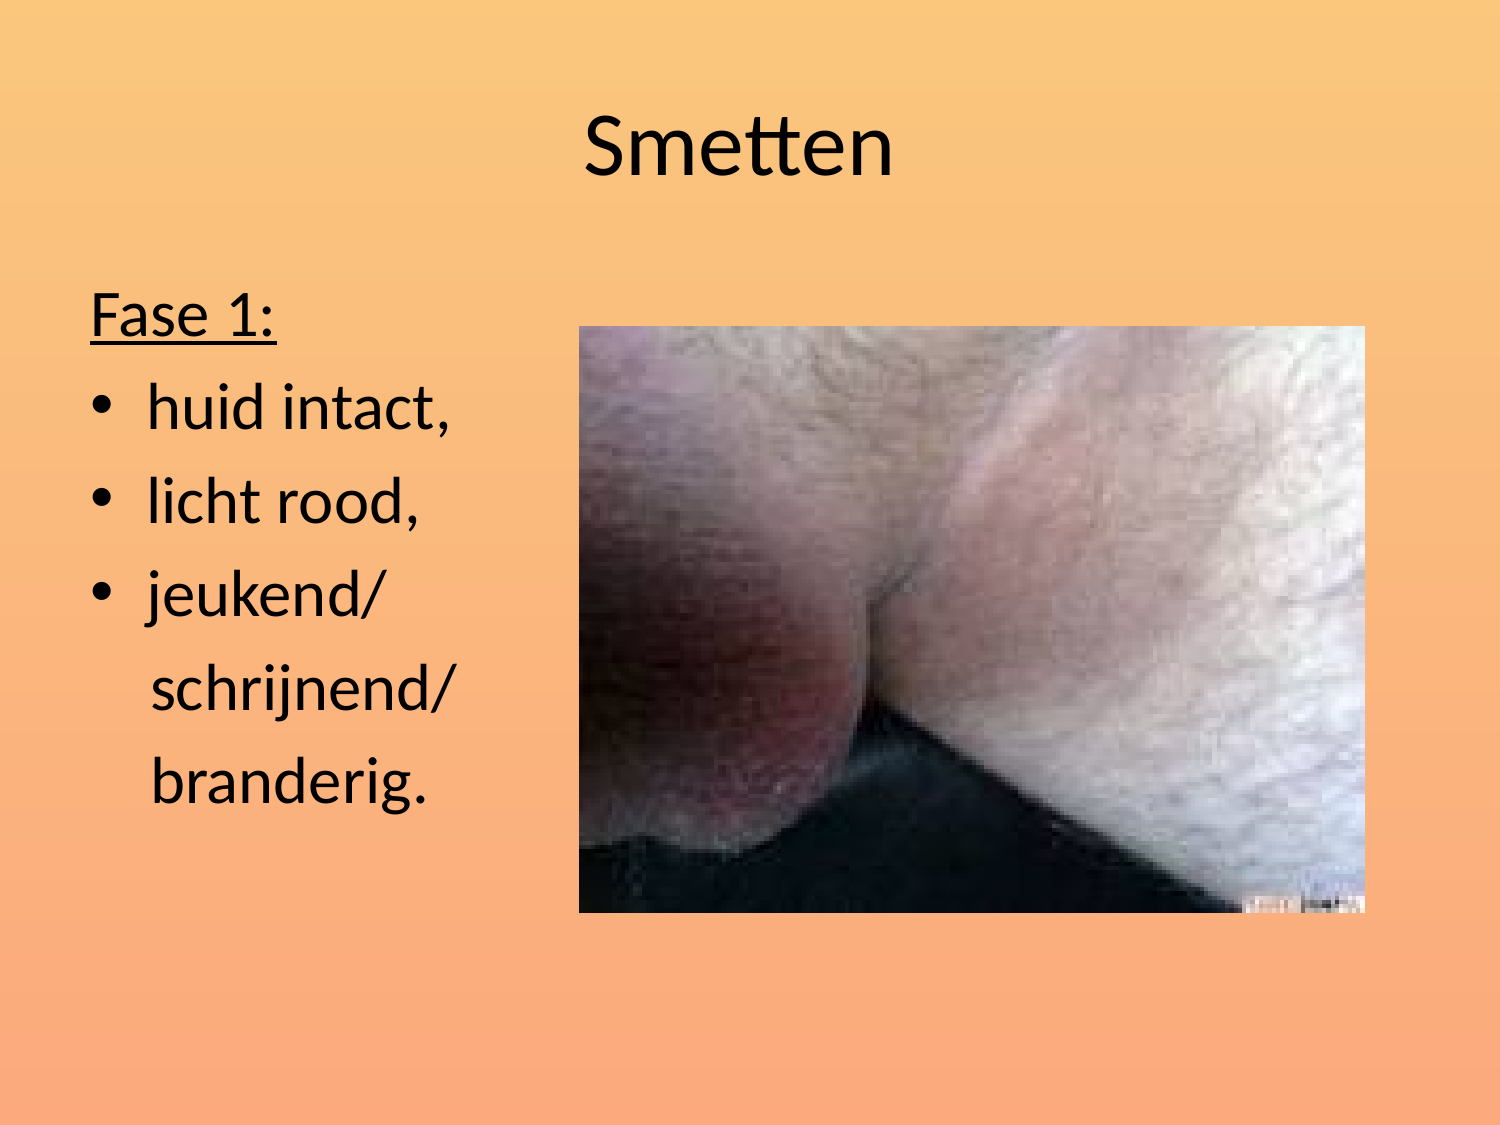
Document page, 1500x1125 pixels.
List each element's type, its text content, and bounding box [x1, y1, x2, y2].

list Fase 1: huid intact, licht rood, jeukend/ schrijnend/ branderig. [75, 262, 1425, 1005]
title Smetten [75, 45, 1425, 233]
picture [579, 326, 1365, 913]
